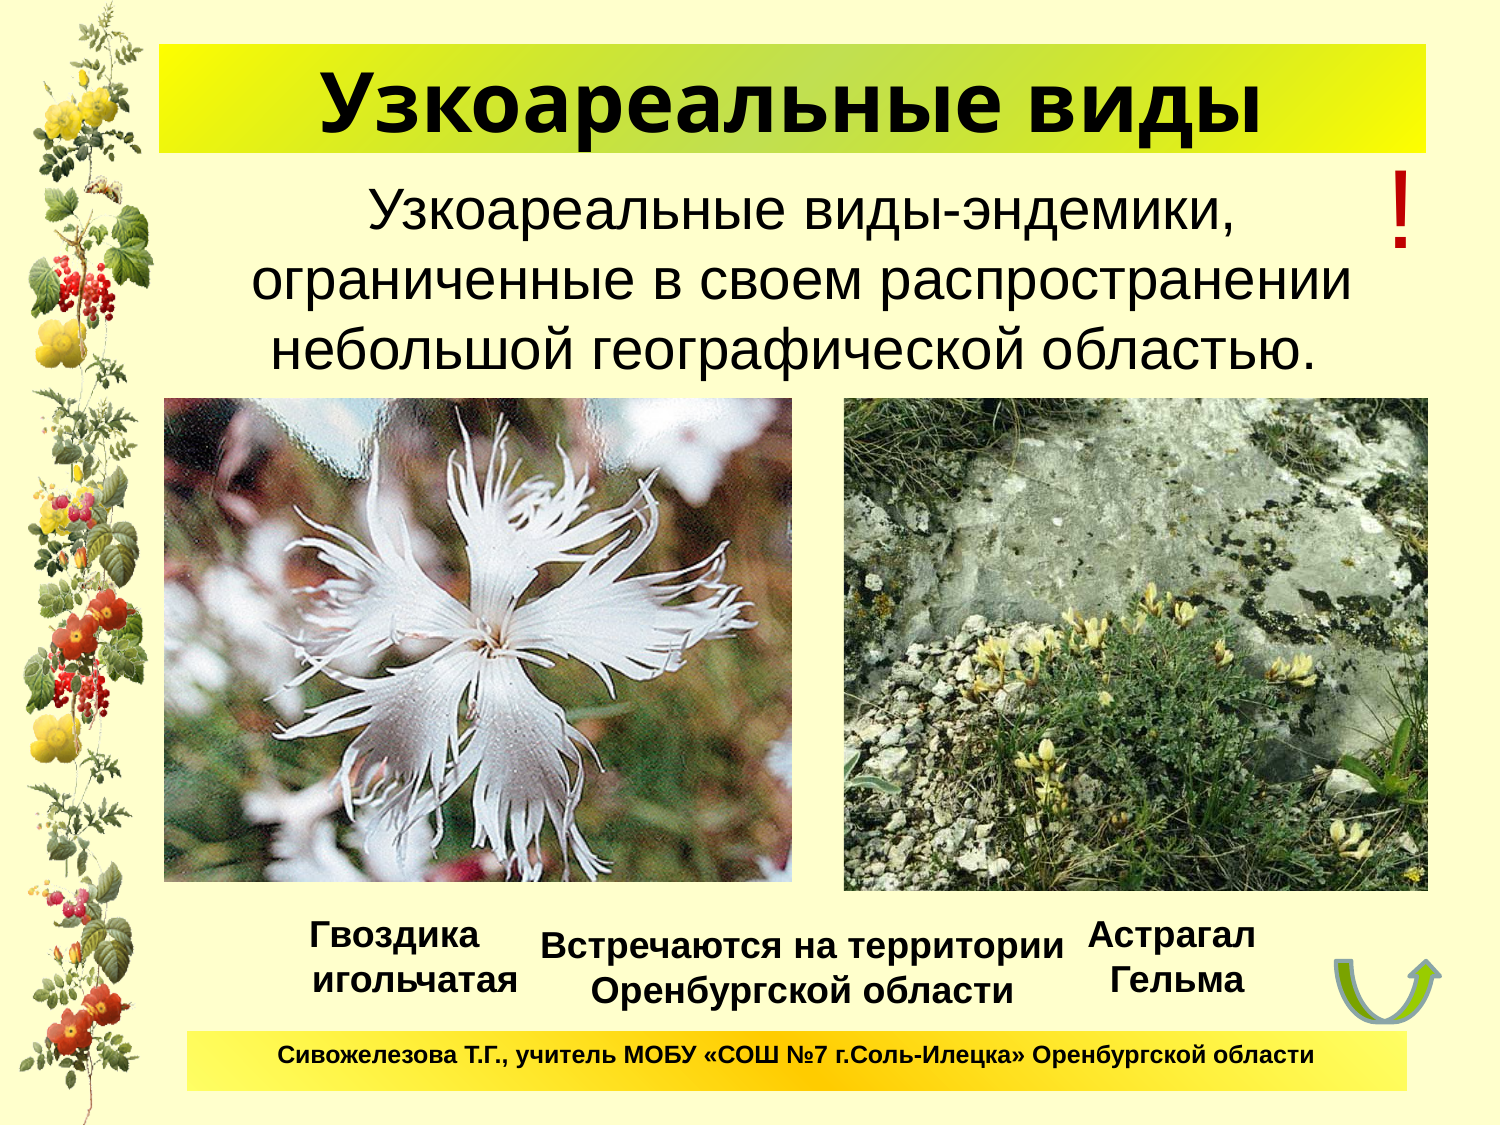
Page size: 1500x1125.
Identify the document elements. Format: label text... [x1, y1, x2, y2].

text_box Узкоареальные виды-эндемики, ограниченные в своем распространении небольшой географической областью. [152, 163, 1454, 459]
text_box [1333, 958, 1442, 1025]
text_box Гвоздика игольчатая [281, 902, 539, 1008]
picture [0, 0, 792, 1125]
text_box ! [1371, 128, 1442, 279]
text_box Астрагал Гельма [1054, 902, 1289, 1008]
text_box Сивожелезова Т.Г., учитель МОБУ «СОШ №7 г.Соль-Илецка» Оренбургской области [187, 1031, 1407, 1091]
picture [843, 398, 1429, 891]
text_box Встречаются на территории Оренбургской области [480, 913, 1125, 1019]
title Узкоареальные виды [159, 44, 1426, 153]
